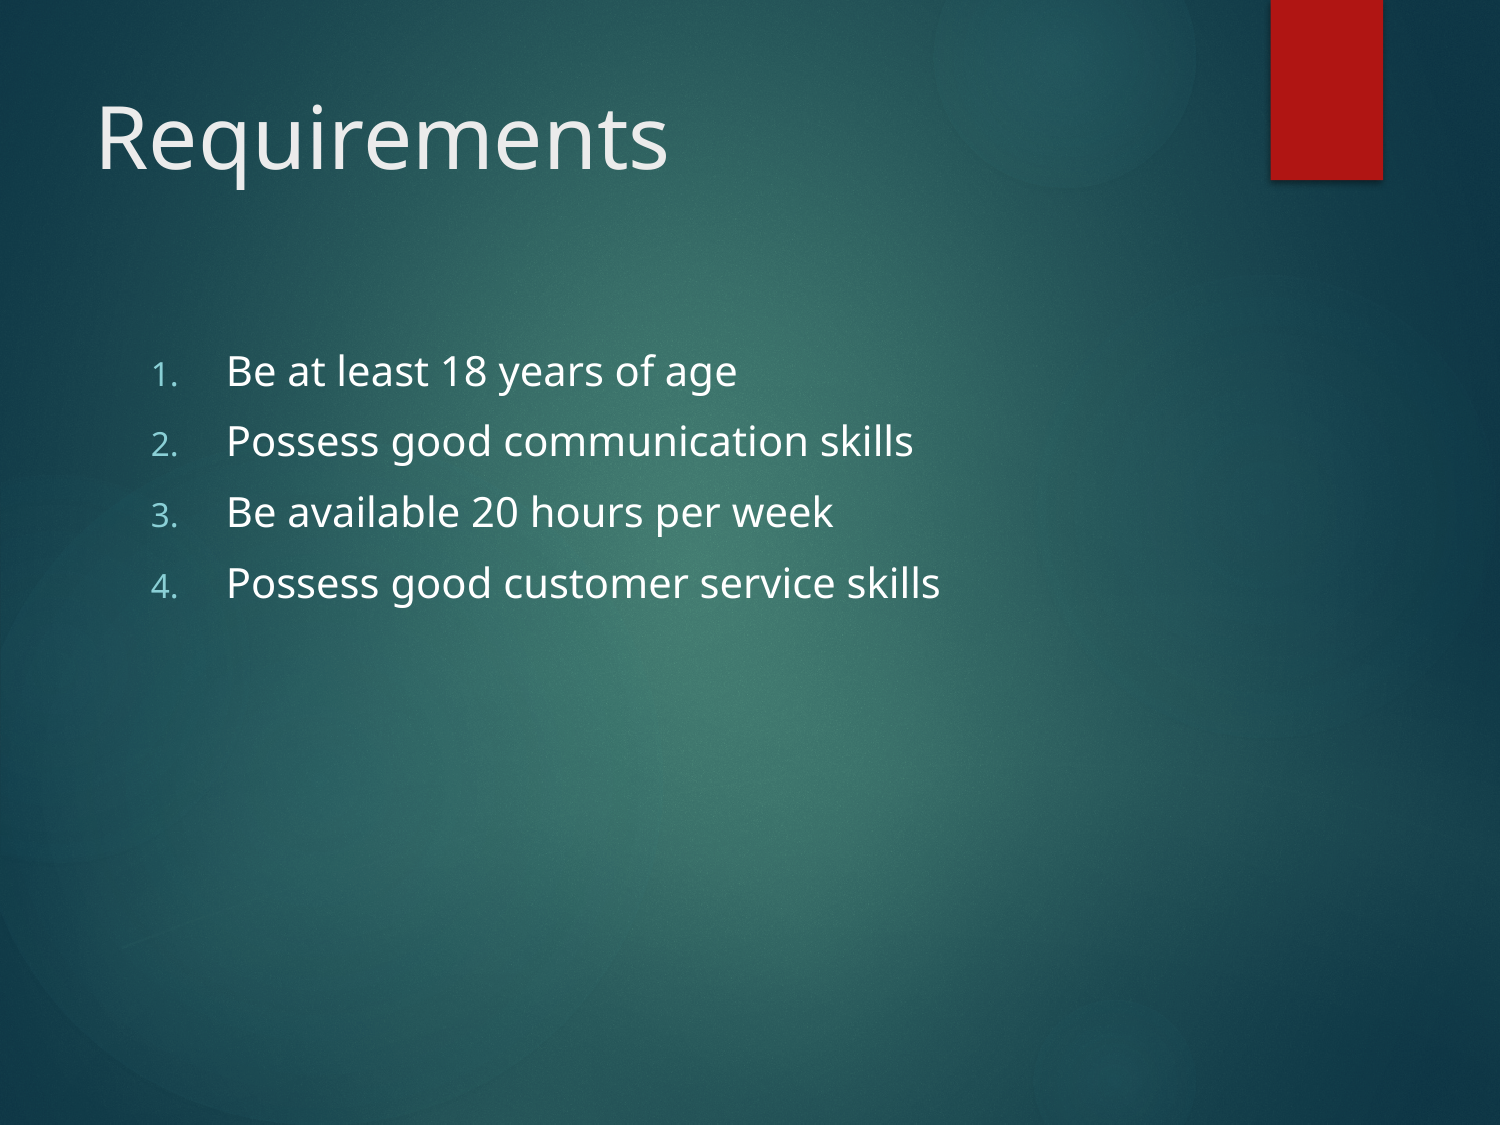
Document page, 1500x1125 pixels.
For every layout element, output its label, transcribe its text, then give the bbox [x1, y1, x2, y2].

title Requirements [79, 74, 1237, 304]
list Be at least 18 years of age Possess good communication skills Be available 20 hours per week Possess good customer service skills [135, 336, 1237, 1025]
